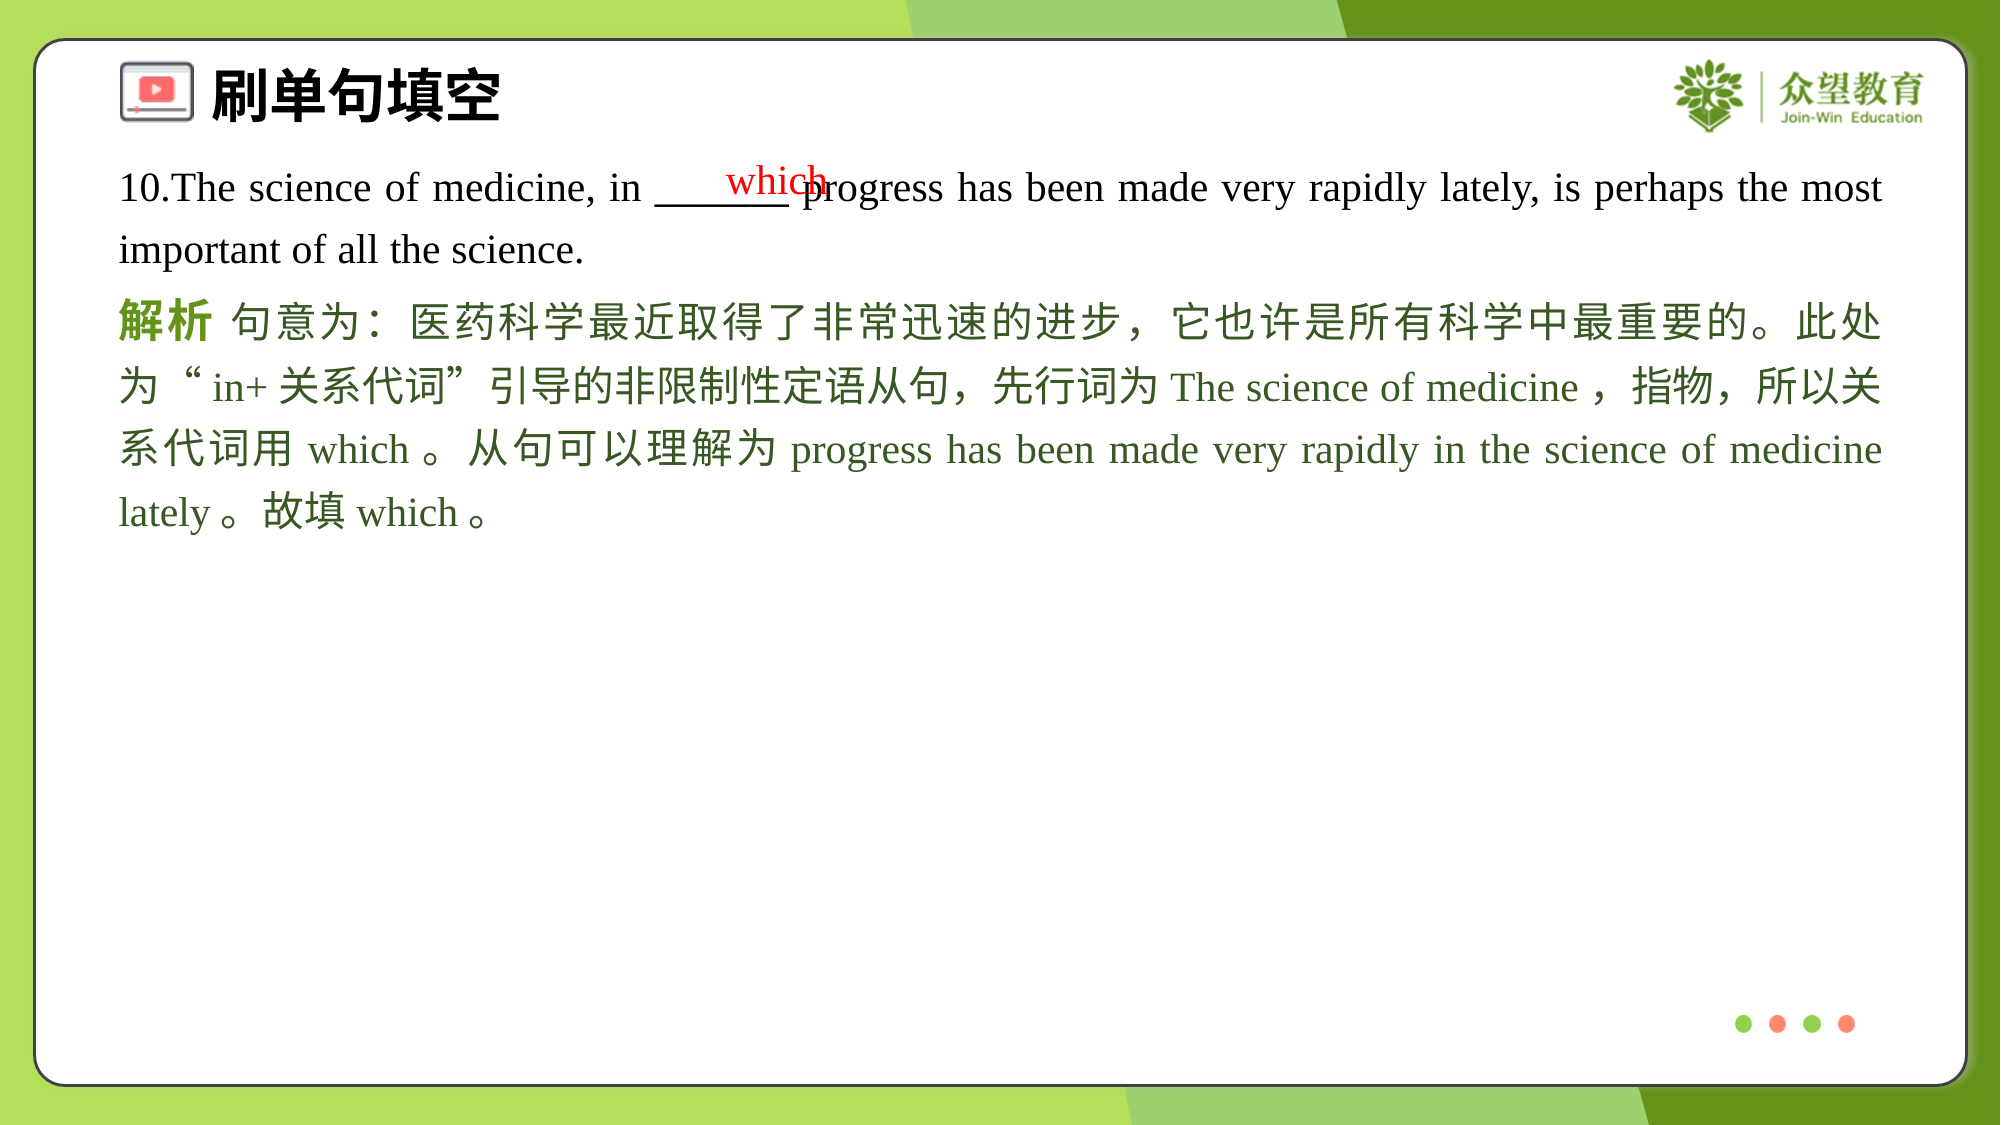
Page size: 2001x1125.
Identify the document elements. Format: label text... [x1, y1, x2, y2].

picture [0, 0, 2000, 1125]
text_box which [721, 140, 833, 199]
text_box 解析 句意为：医药科学最近取得了非常迅速的进步，它也许是所有科学中最重要的。此处为“in+关系代词”引导的非限制性定语从句，先行词为The science of medicine，指物，所以关系代词用which。从句可以理解为progress has been made very rapidly in the science of medicine lately。故填which。 [118, 278, 1883, 530]
text_box 10.The science of medicine, in _______ progress has been made very rapidly lately, is perhaps the most important of all the science. [118, 146, 1883, 267]
